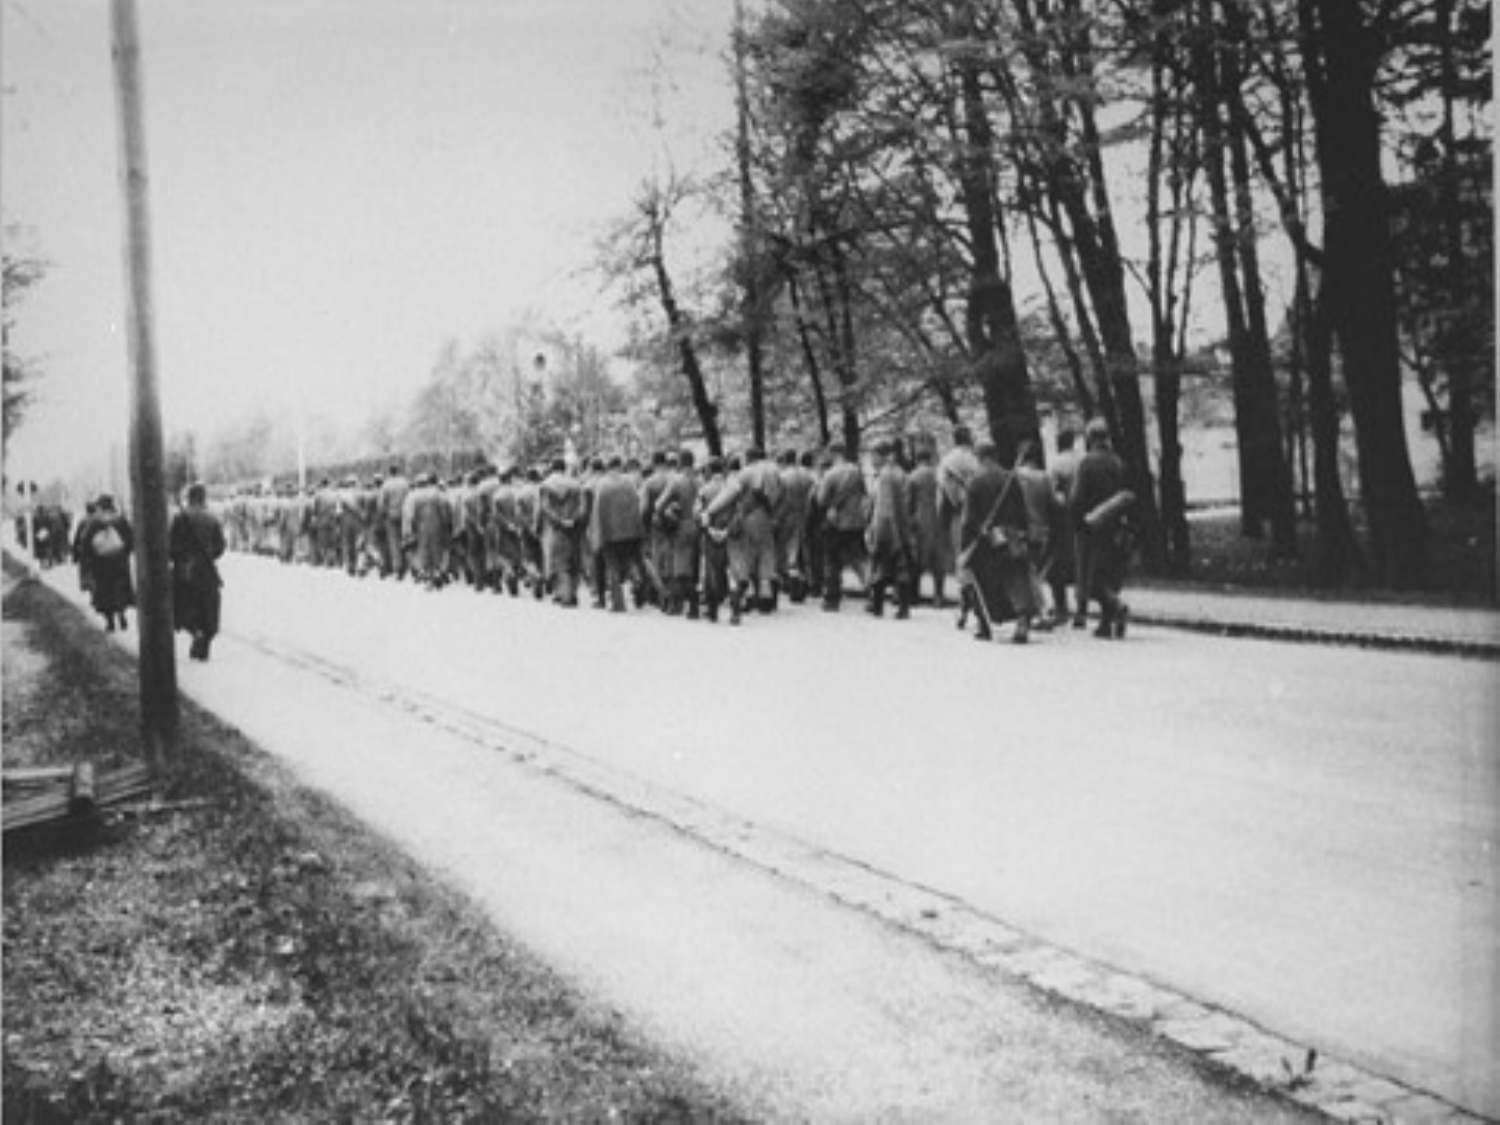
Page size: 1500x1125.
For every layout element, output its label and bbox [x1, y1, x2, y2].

list [0, 0, 1500, 1125]
